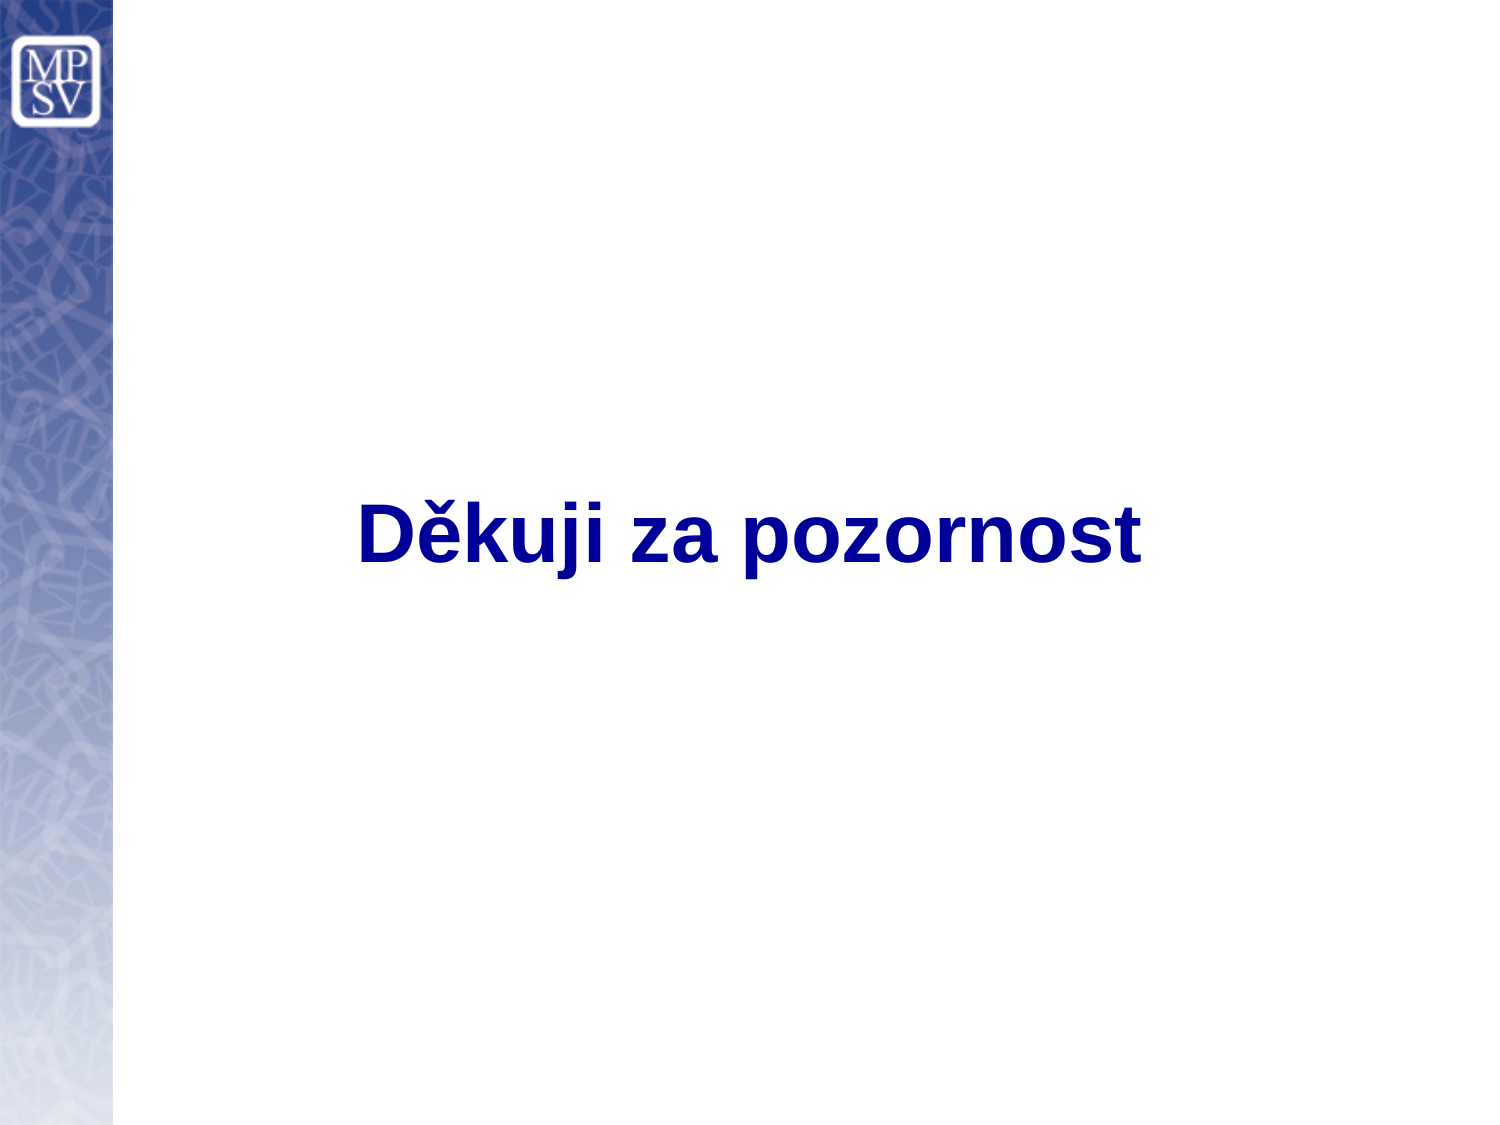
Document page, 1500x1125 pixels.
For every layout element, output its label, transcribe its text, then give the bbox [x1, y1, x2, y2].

picture [0, 0, 113, 1125]
title Děkuji za pozornost [112, 408, 1388, 650]
